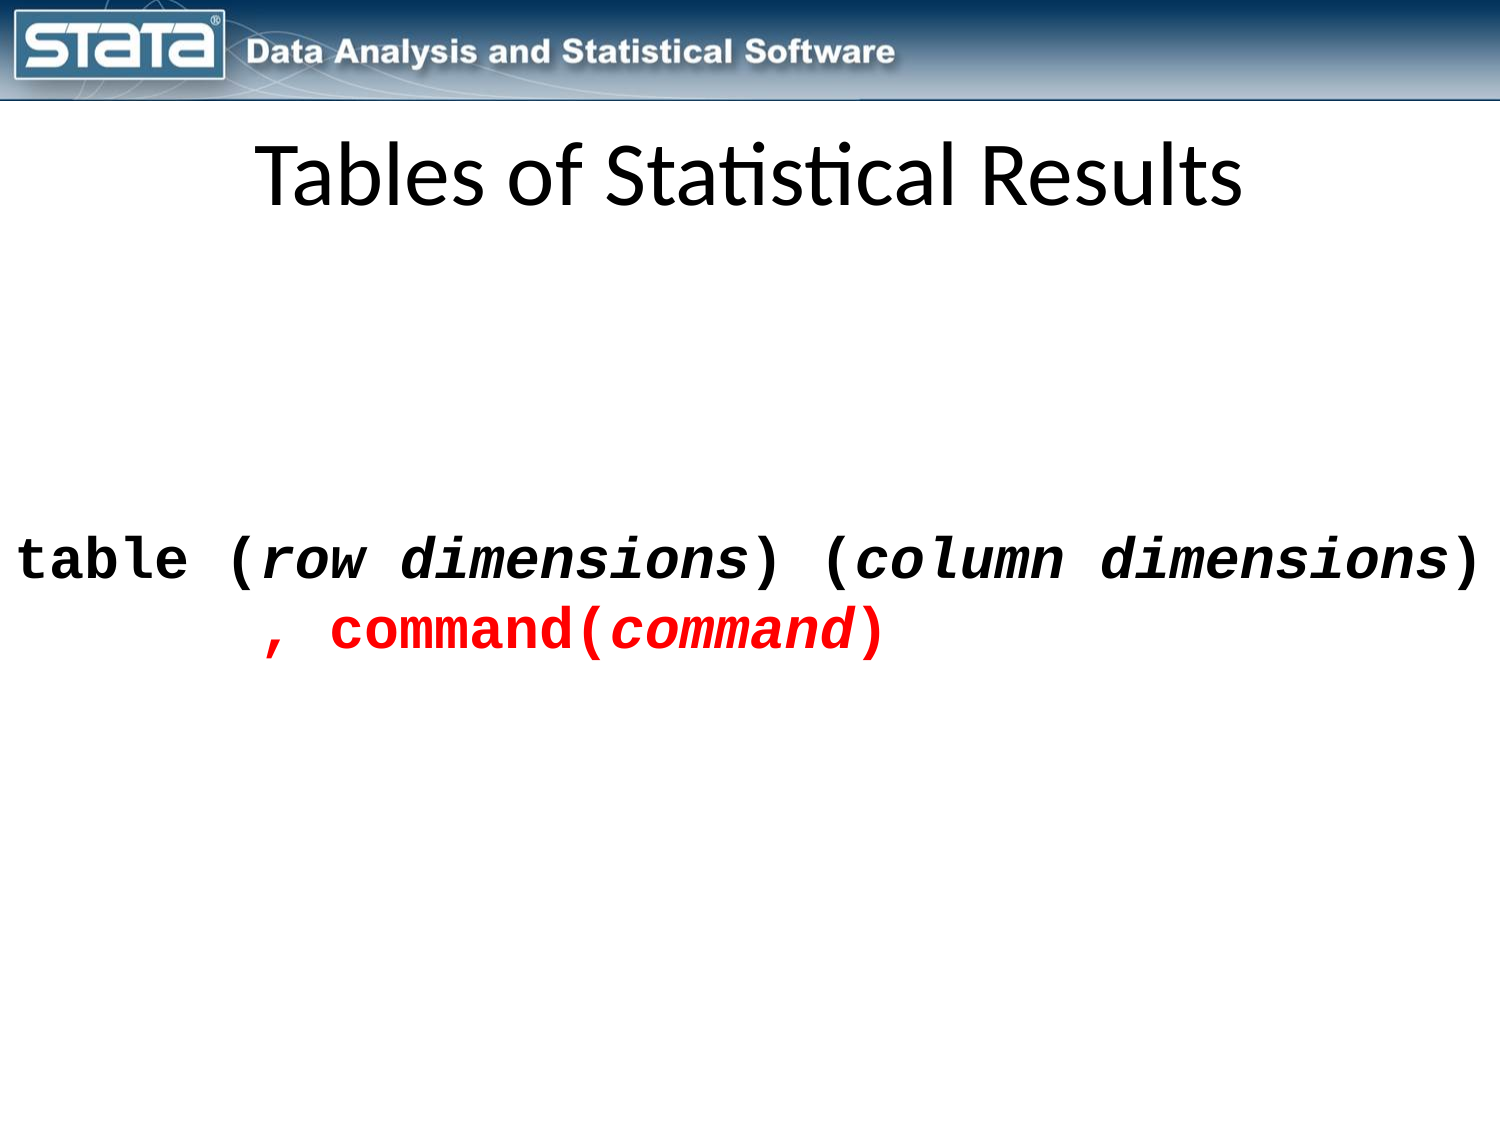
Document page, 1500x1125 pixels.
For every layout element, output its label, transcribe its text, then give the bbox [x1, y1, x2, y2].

title Tables of Statistical Results [0, 108, 1500, 238]
text_box table (row dimensions) (column dimensions) , command(command) [0, 512, 1500, 668]
picture [0, 0, 1500, 102]
